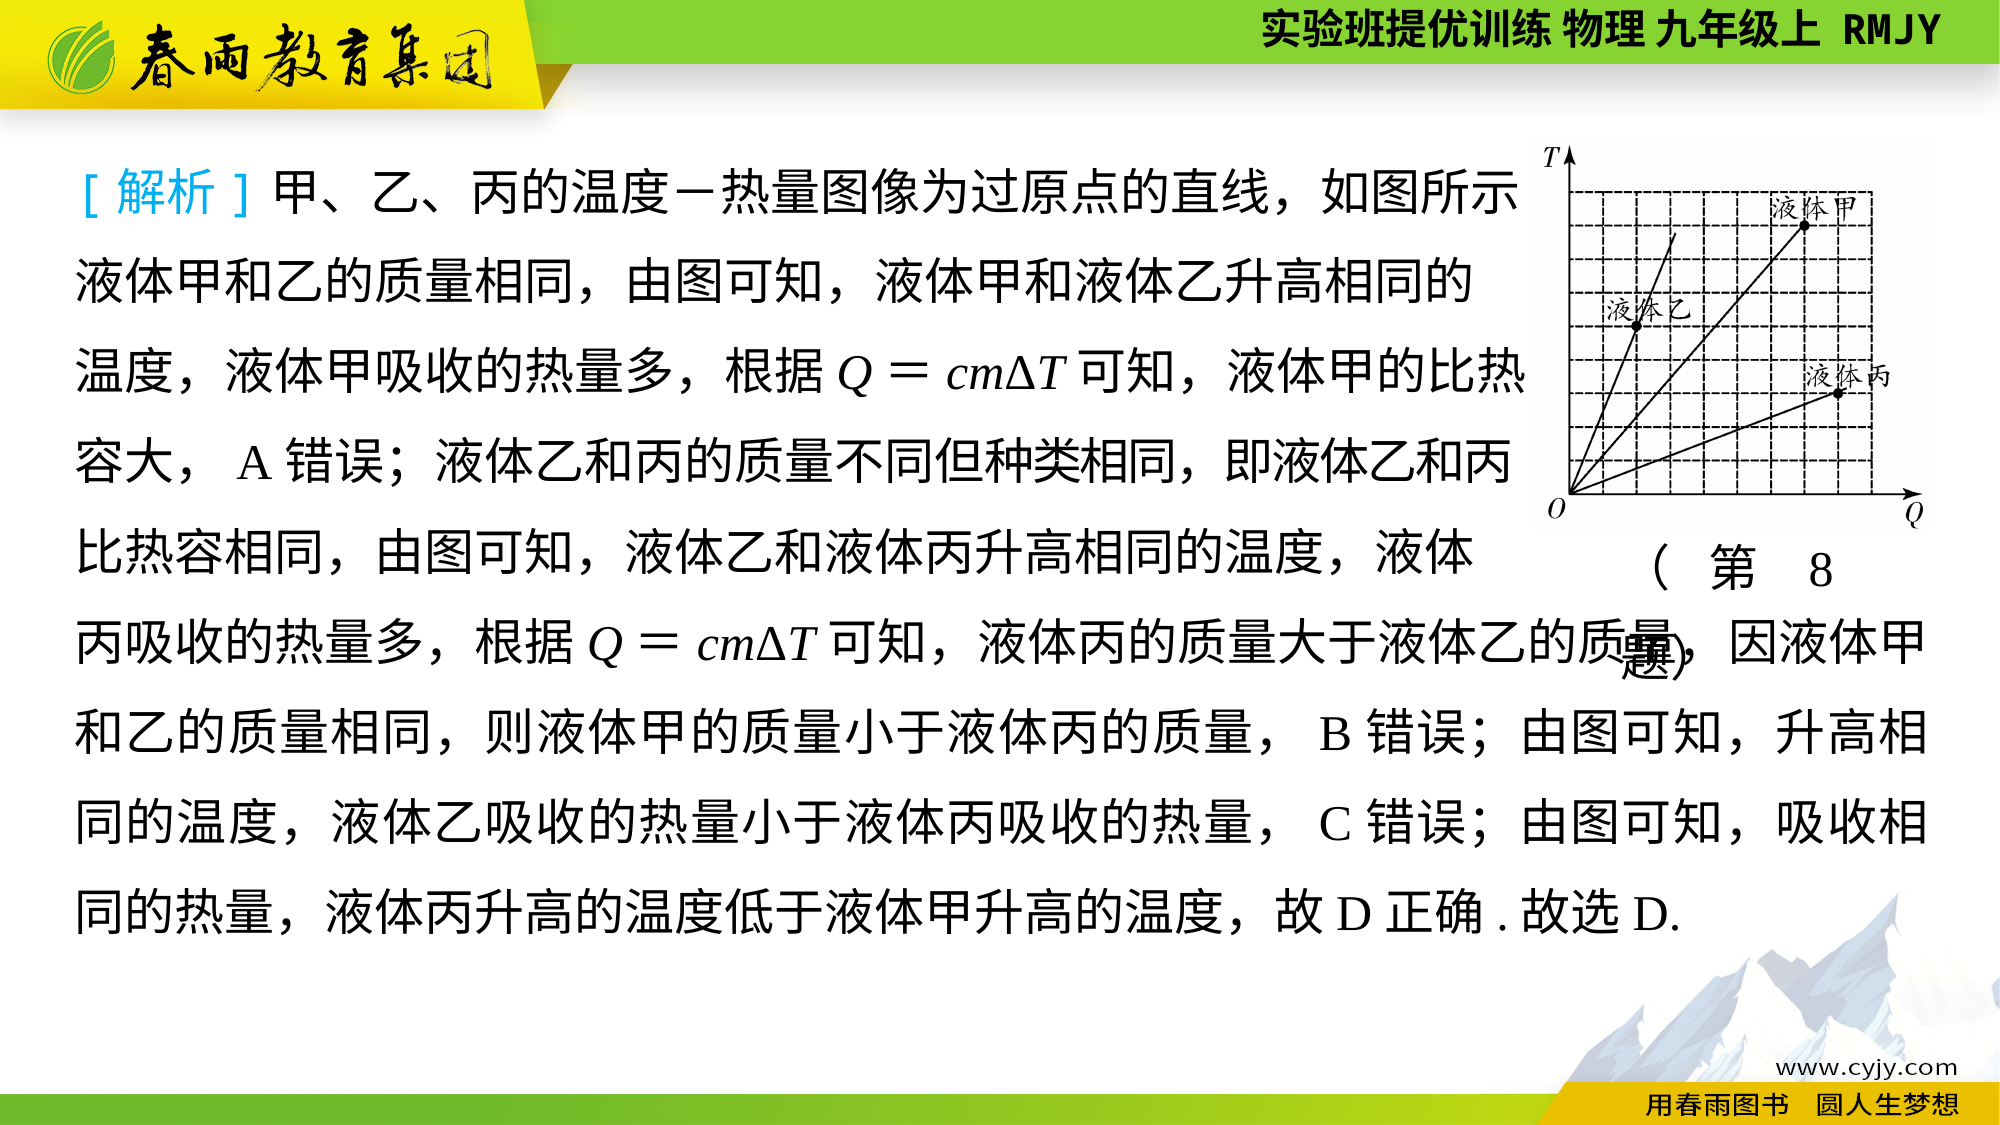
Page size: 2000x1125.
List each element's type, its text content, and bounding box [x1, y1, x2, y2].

picture [0, 0, 2000, 1125]
text_box （第8题） [1605, 541, 1861, 604]
list [解析]甲、乙、丙的温度－热量图像为过原点的直线，如图所示. 液体甲和乙的质量相同，由图可知，液体甲和液体乙升高相同的 温度，液体甲吸收的热量多，根据Q＝cmΔT可知，液体甲的比热 容大，A错误；液体乙和丙的质量不同但种类相同，即液体乙和丙 比热容相同，由图可知，液体乙和液体丙升高相同的温度，液体 丙吸收的热量多，根据Q＝cmΔT可知，液体丙的质量大于液体乙的质量，因液体甲和乙的质量相同，则液体甲的质量小于液体丙的质量，B错误；由图可知，升高相同的温度，液体乙吸收的热量小于液体丙吸收的热量，C错误；由图可知，吸收相同的热量，液体丙升高的温度低于液体甲升高的温度，故D正确.故选D. [59, 122, 1944, 956]
